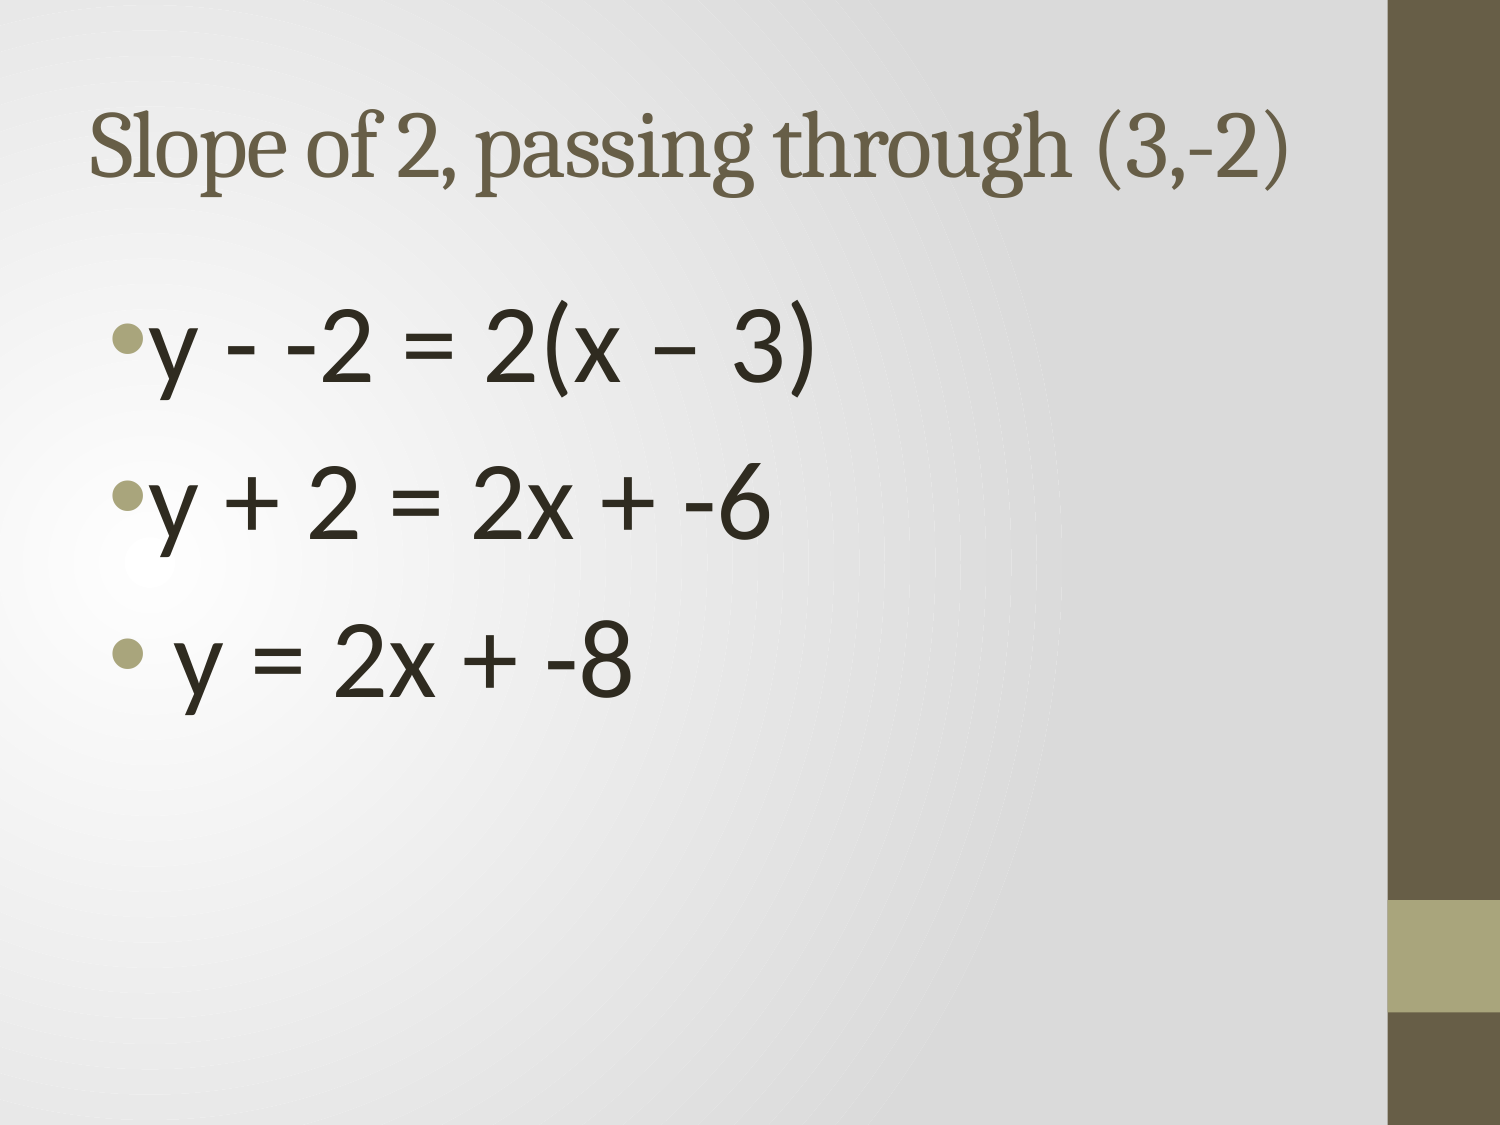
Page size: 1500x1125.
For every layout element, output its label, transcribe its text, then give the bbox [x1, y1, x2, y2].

title Slope of 2, passing through (3,-2) [75, 45, 1325, 233]
list y - -2 = 2(x – 3) y + 2 = 2x + -6 y = 2x + -8 [75, 262, 1325, 1050]
